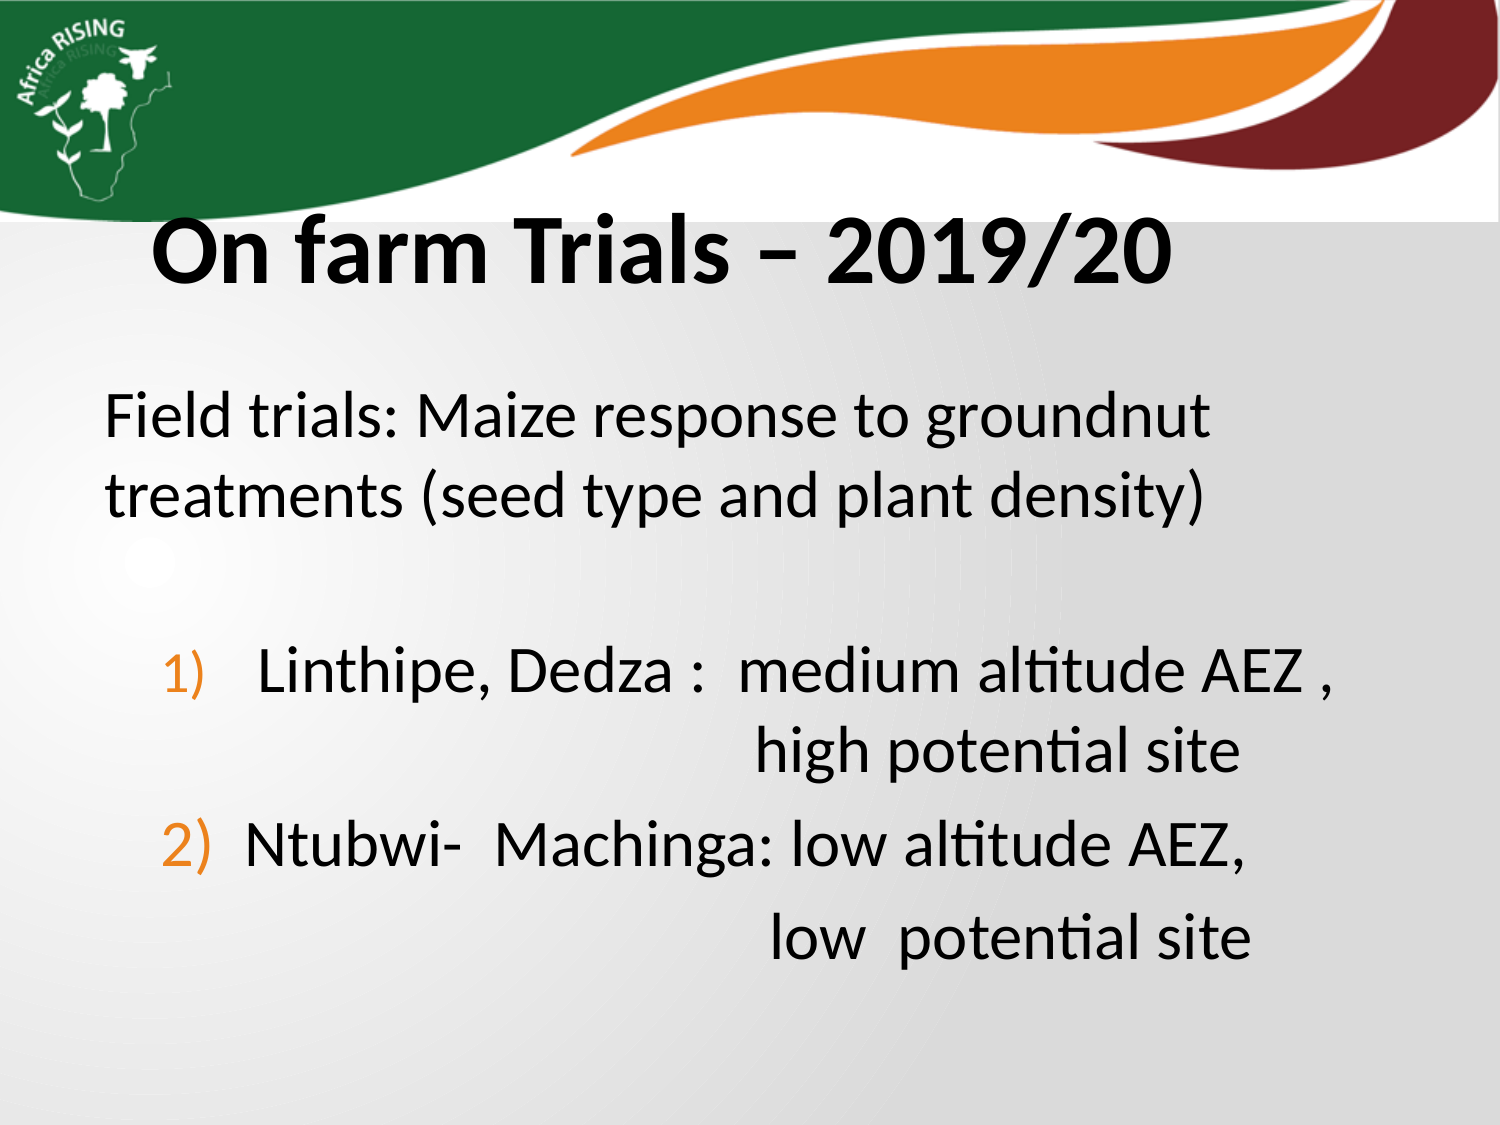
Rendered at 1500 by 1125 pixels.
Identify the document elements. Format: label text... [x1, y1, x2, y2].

list On farm Trials – 2019/20 [117, 175, 1368, 364]
list Field trials: Maize response to groundnut treatments (seed type and plant density) Linthipe, Dedza : medium altitude AEZ , high potential site Ntubwi- Machinga: low altitude AEZ, low potential site [70, 363, 1450, 1090]
picture [0, 0, 1499, 222]
